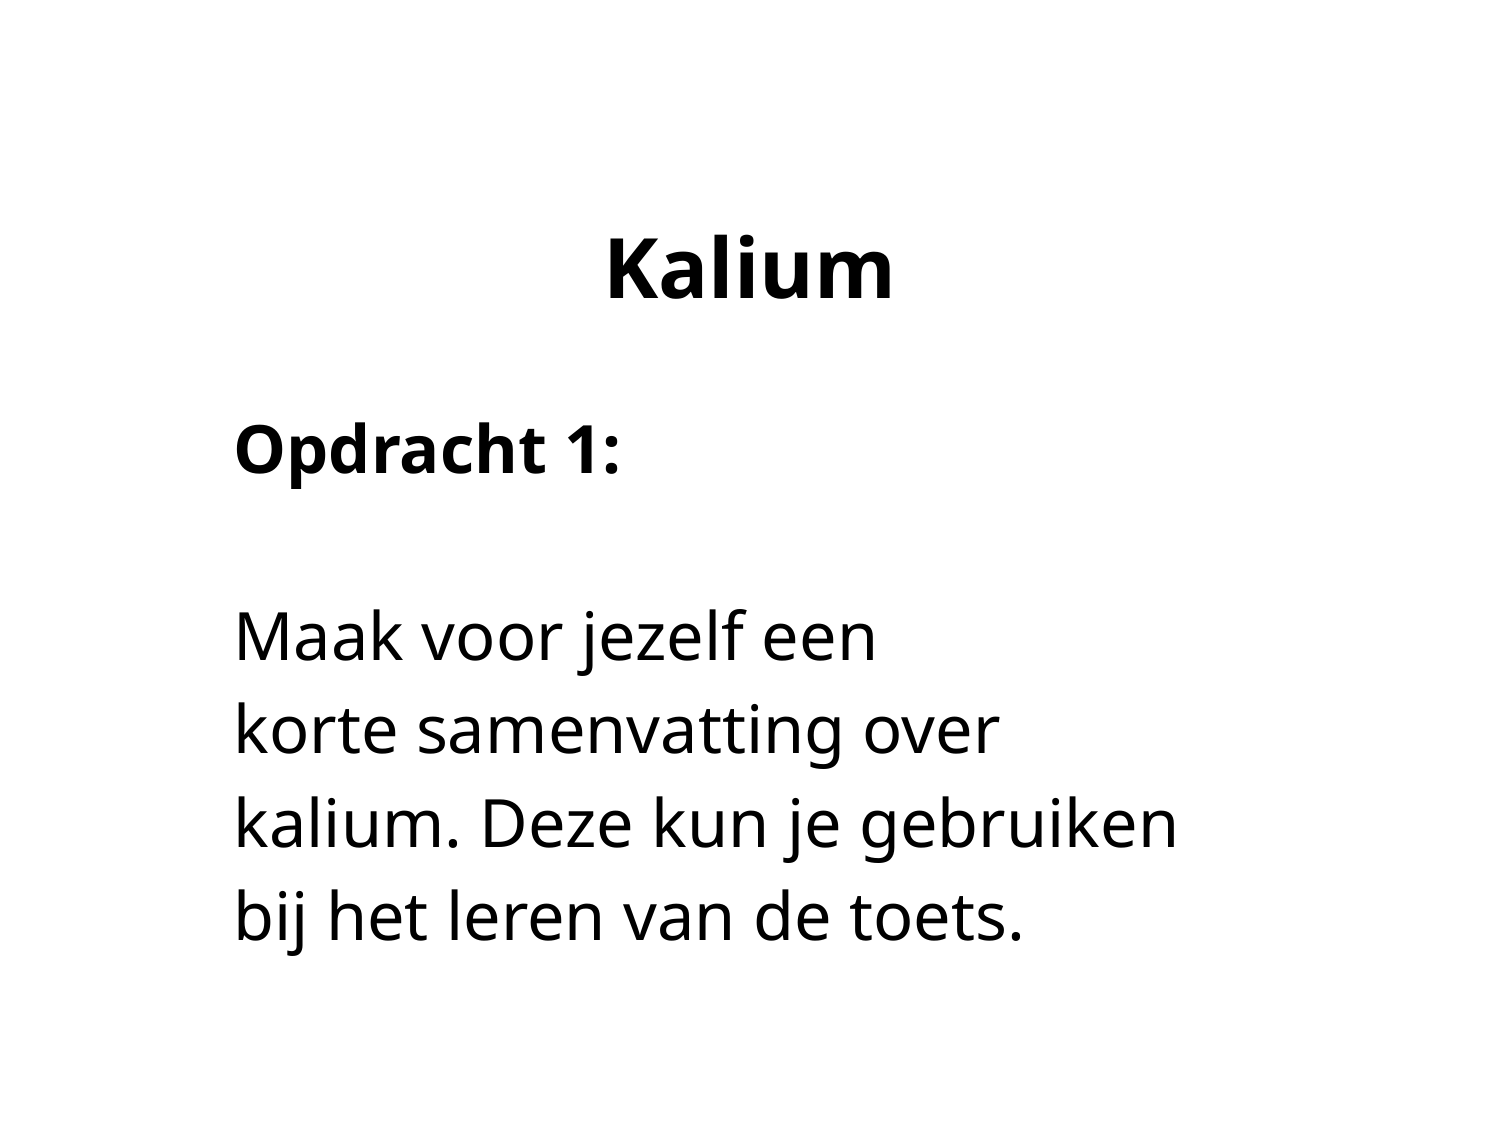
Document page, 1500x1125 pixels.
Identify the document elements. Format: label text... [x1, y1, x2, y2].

title Kalium [283, 184, 1217, 347]
list Opdracht 1: Maak voor jezelf een korte samenvatting over kalium. Deze kun je gebruiken bij het leren van de toets. [218, 399, 1364, 716]
